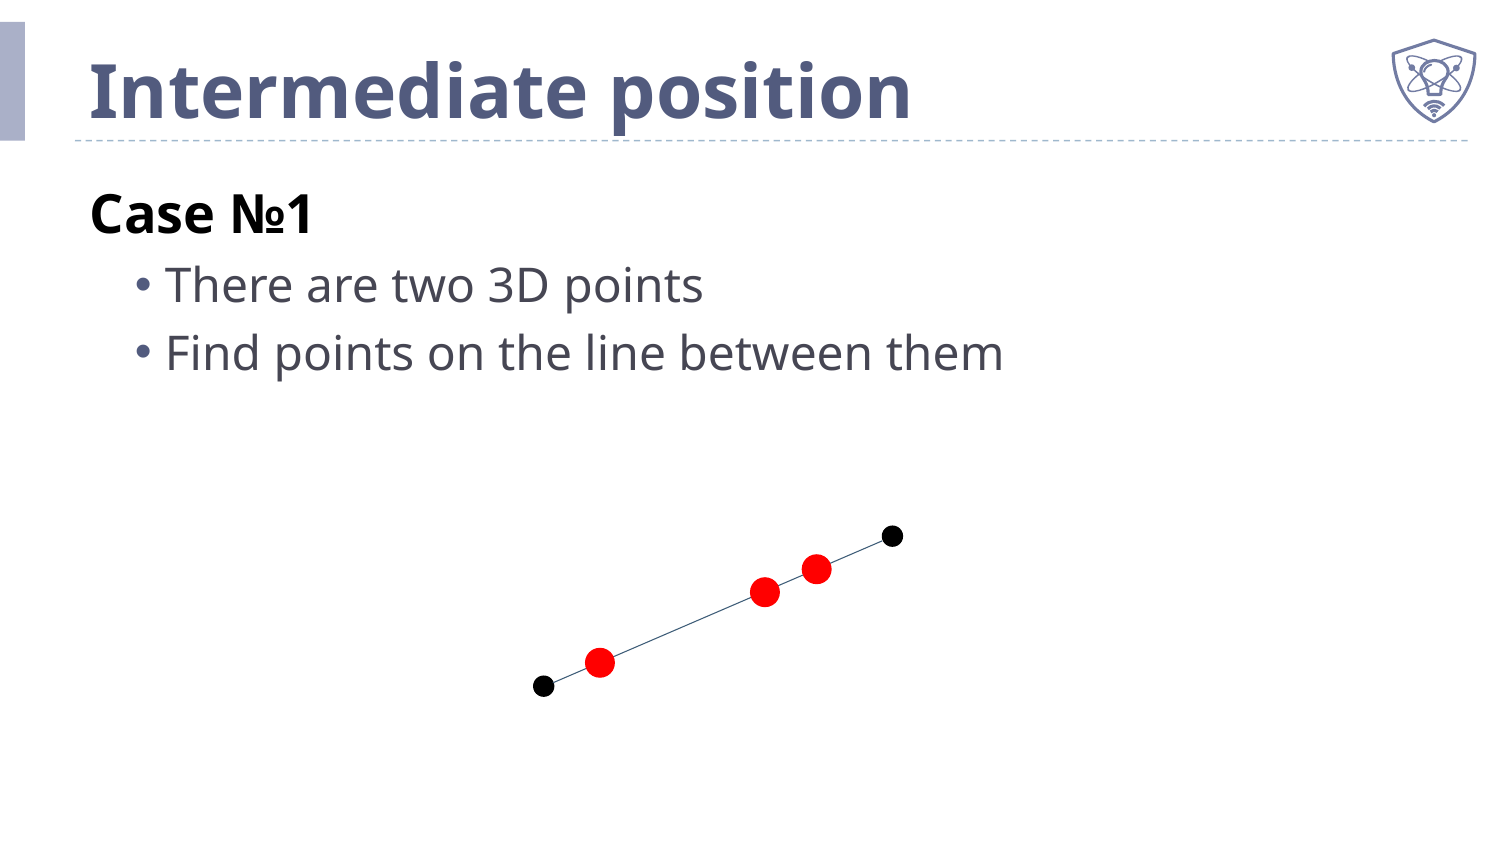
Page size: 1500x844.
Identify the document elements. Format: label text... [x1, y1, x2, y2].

title Intermediate position [75, 18, 1475, 141]
text_box [531, 673, 553, 699]
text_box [553, 540, 883, 683]
text_box [880, 523, 905, 549]
list Case №1 There are two 3D points Find points on the line between them [75, 171, 1475, 835]
